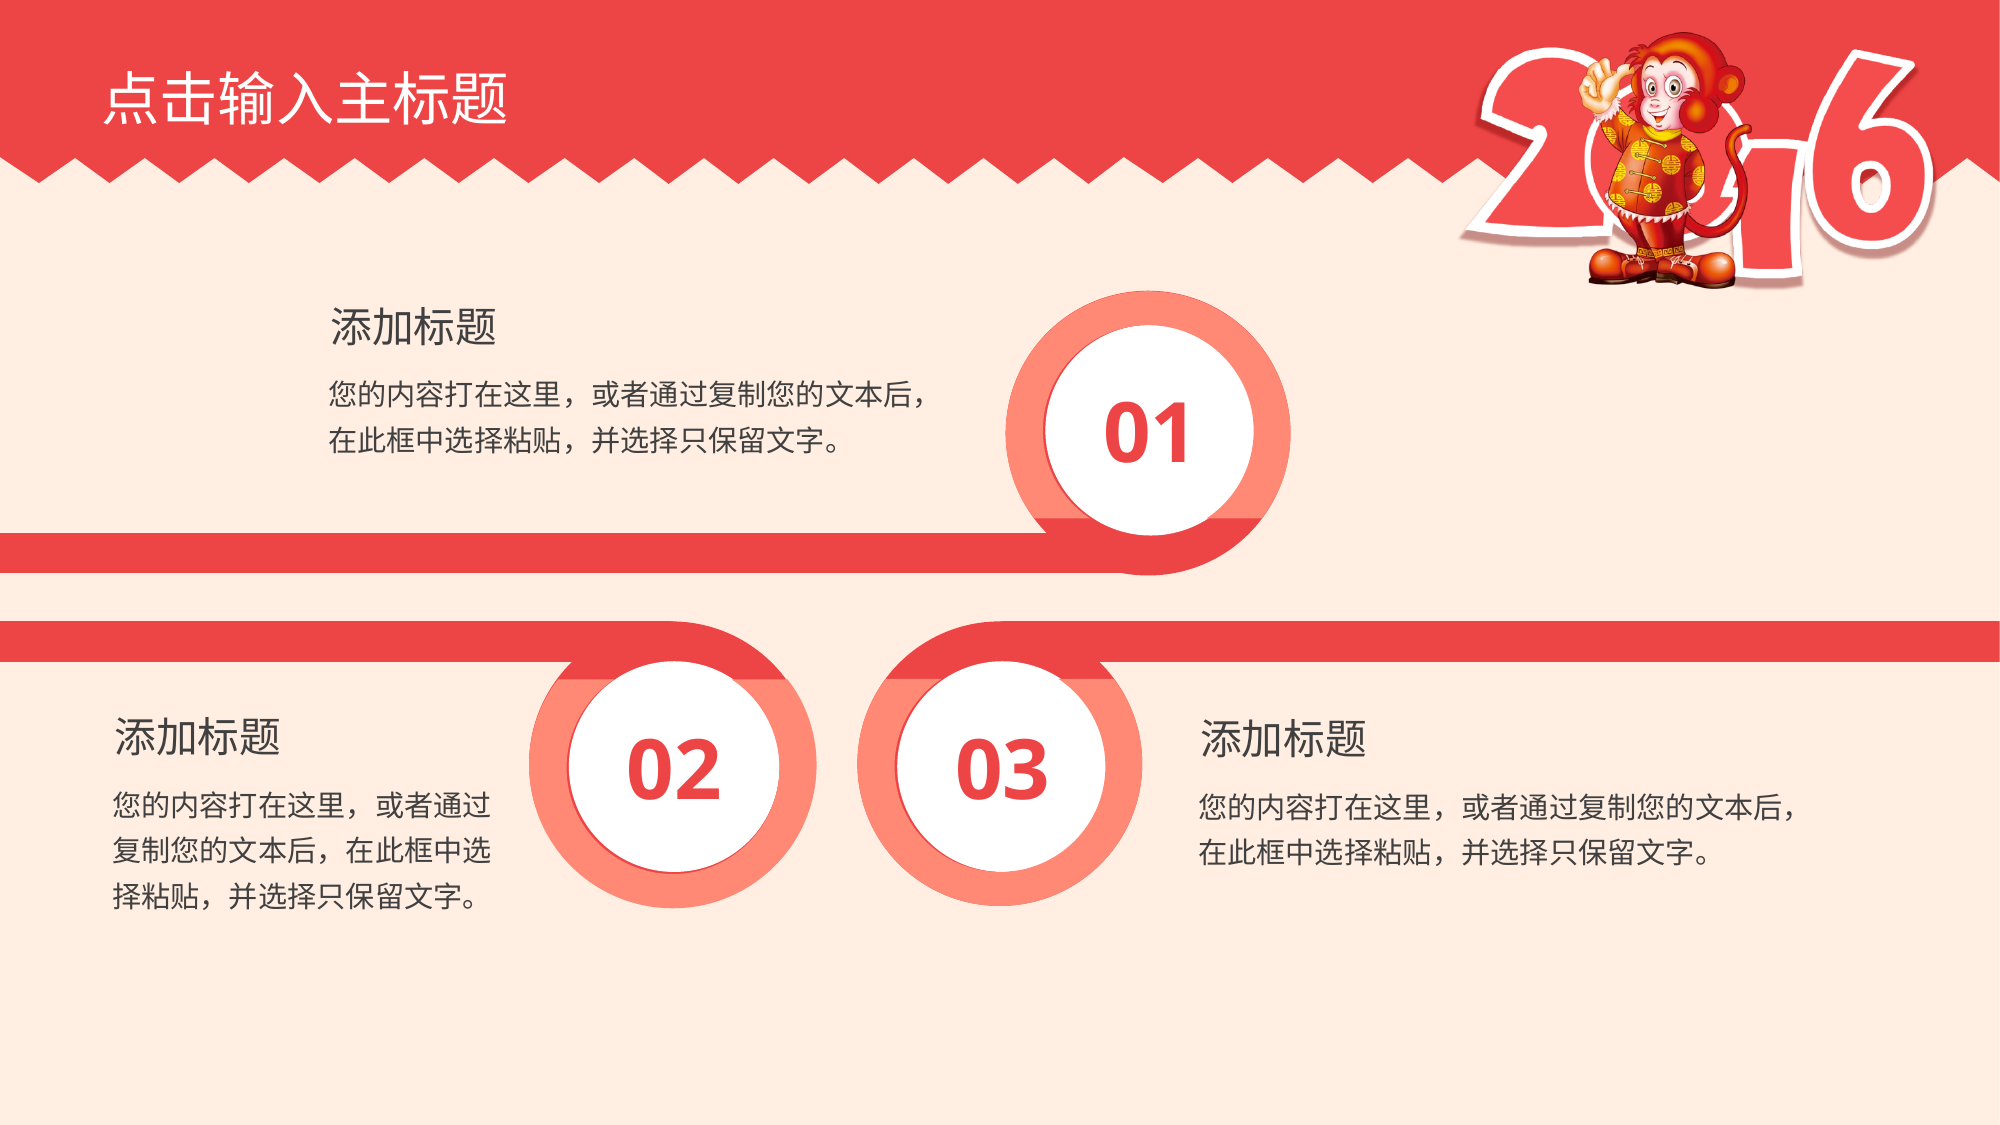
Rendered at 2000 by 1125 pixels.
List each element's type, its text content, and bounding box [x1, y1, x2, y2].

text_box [857, 620, 1143, 907]
text_box 添加标题 [1185, 705, 1383, 771]
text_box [1005, 290, 1291, 577]
text_box [0, 619, 529, 664]
text_box 添加标题 [99, 703, 297, 769]
text_box 您的内容打在这里，或者通过复制您的文本后，在此框中选择粘贴，并选择只保留文字。 [1183, 771, 1817, 877]
text_box 您的内容打在这里，或者通过复制您的文本后，在此框中选择粘贴，并选择只保留文字。 [97, 769, 514, 921]
text_box [1140, 619, 2000, 664]
text_box 点击输入主标题 [86, 54, 525, 140]
text_box 您的内容打在这里，或者通过复制您的文本后，在此框中选择粘贴，并选择只保留文字。 [313, 358, 947, 465]
text_box [0, 531, 1000, 576]
picture [1454, 0, 2000, 450]
text_box 添加标题 [315, 293, 513, 358]
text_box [528, 621, 817, 909]
